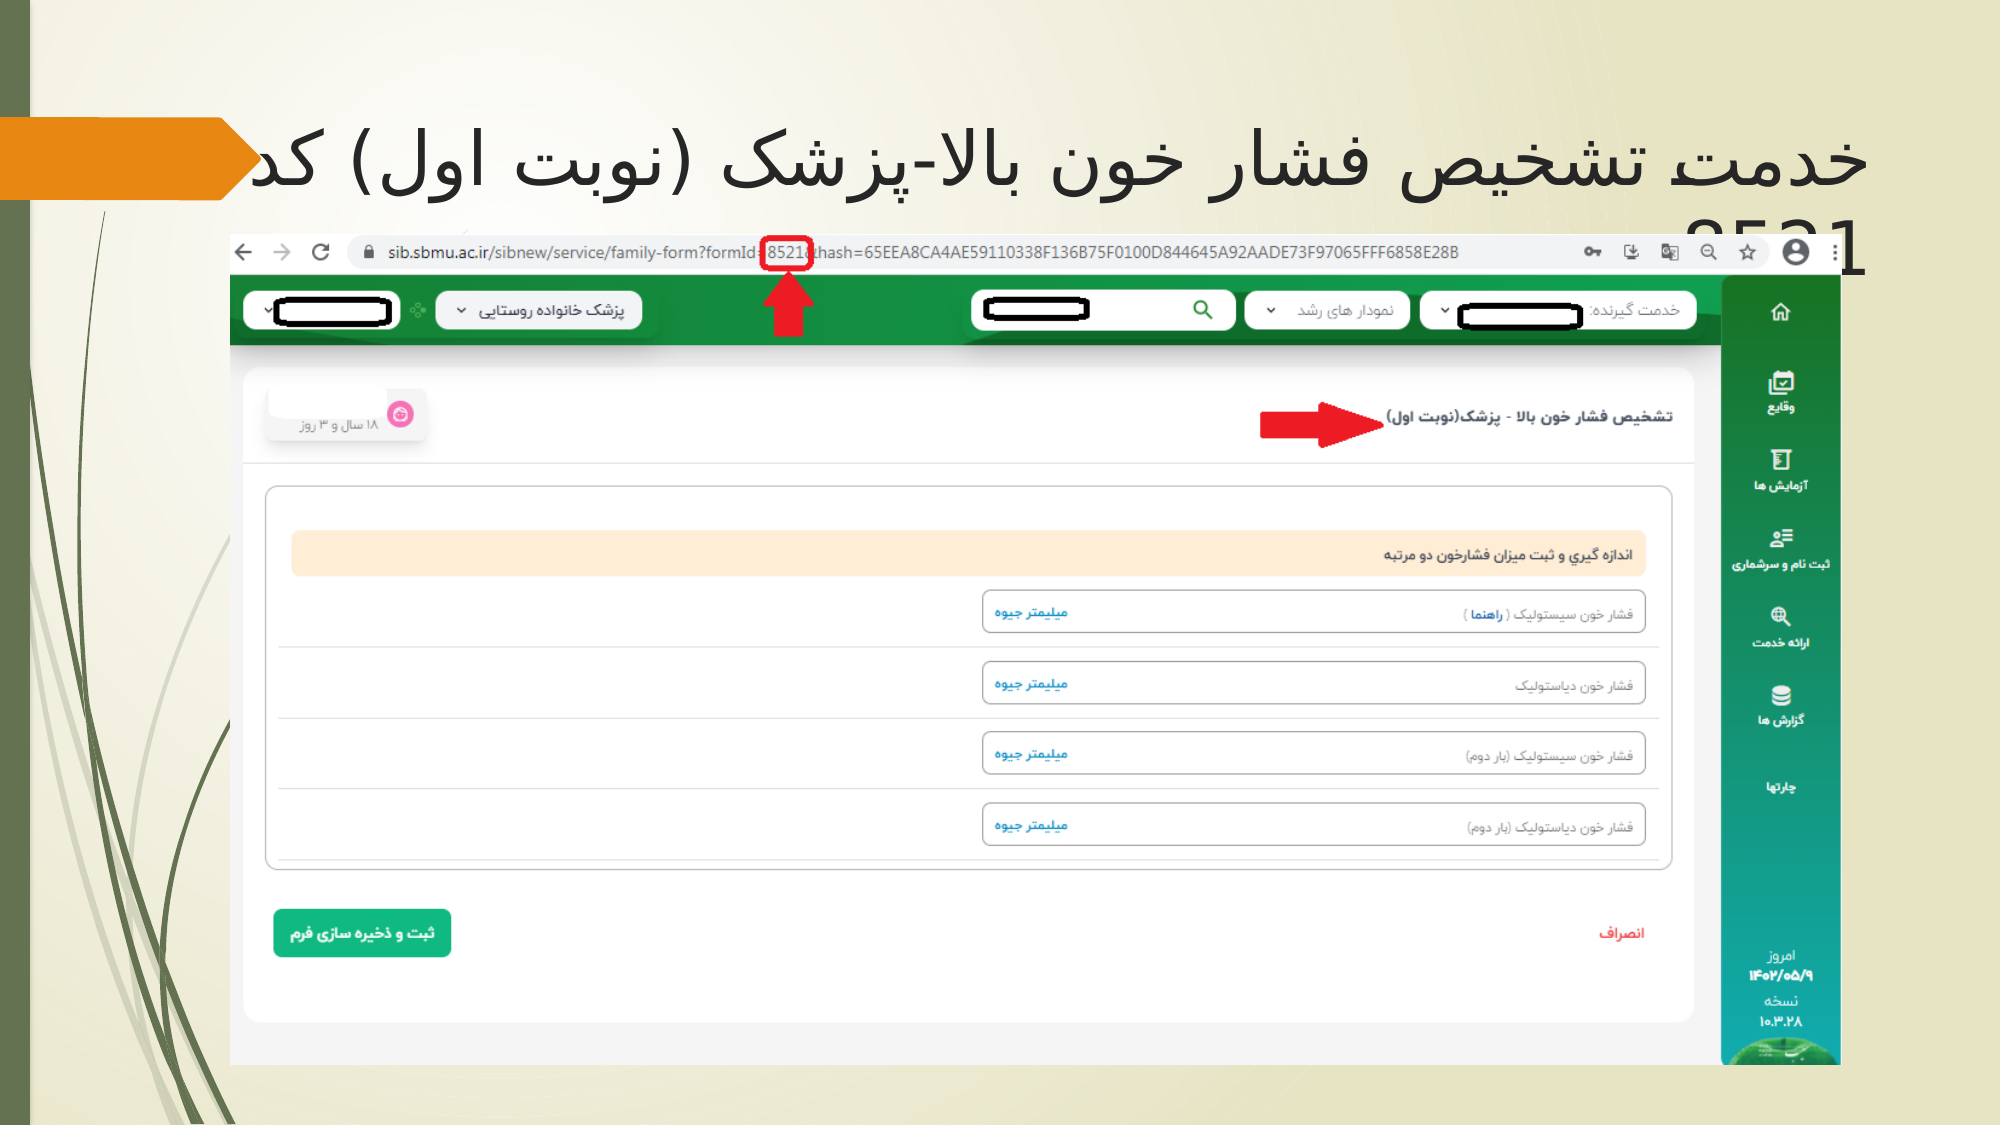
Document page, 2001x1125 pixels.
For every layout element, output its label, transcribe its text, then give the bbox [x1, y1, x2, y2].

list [229, 234, 1842, 1066]
title خدمت تشخیص فشار خون بالا-پزشک (نوبت اول) کد 8521 [230, 102, 1888, 313]
